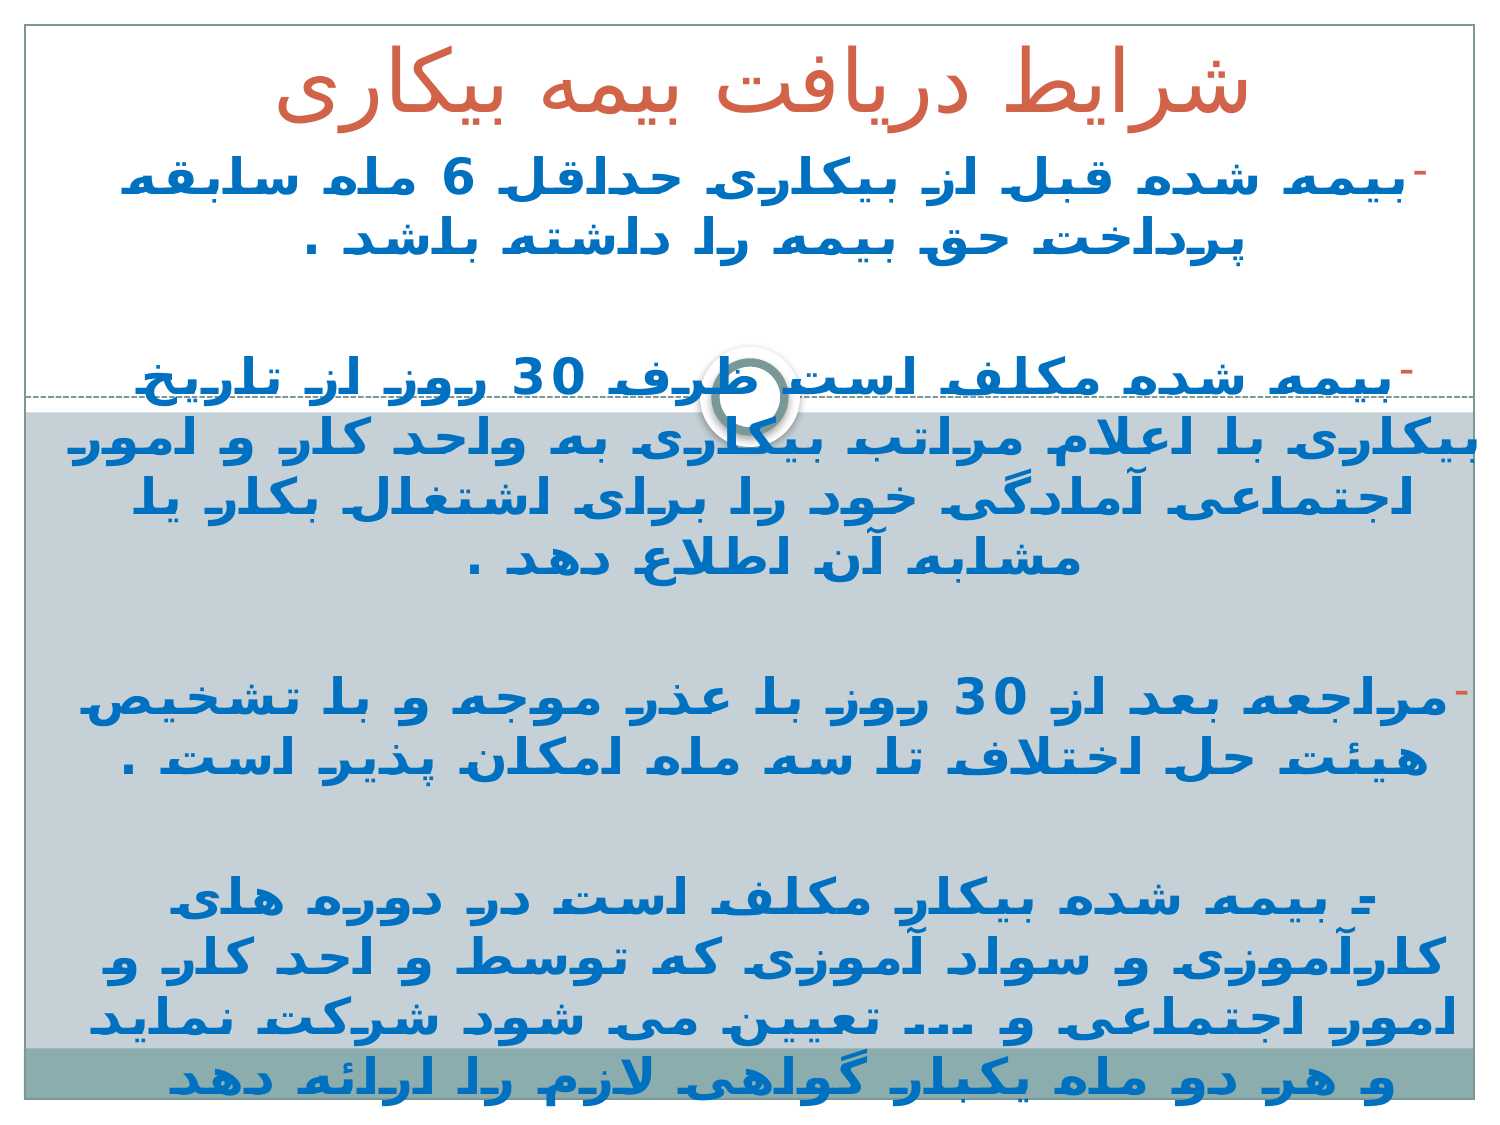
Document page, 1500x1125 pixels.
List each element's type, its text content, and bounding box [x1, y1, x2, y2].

subtitle بیمه شده قبل از بیکاری حداقل 6 ماه سابقه پرداخت حق بیمه را داشته باشد . بیمه شده مکلف است ظرف 30 روز از تاریخ بیکاری با اعلام مراتب بیکاری به واحد کار و امور اجتماعی آمادگی خود را برای اشتغال بکار یا مشابه آن اطلاع دهد . مراجعه بعد از 30 روز با عذر موجه و با تشخیص هیئت حل اختلاف تا سه ماه امکان پذیر است . - بیمه شده بیکار مکلف است در دوره های کارآموزی و سواد آموزی که توسط و احد کار و امور اجتماعی و ... تعیین می شود شرکت نماید و هر دو ماه یکبار گواهی لازم را ارائه دهد [50, 137, 1500, 1125]
title شرایط دریافت بیمه بیکاری [112, 0, 1388, 138]
